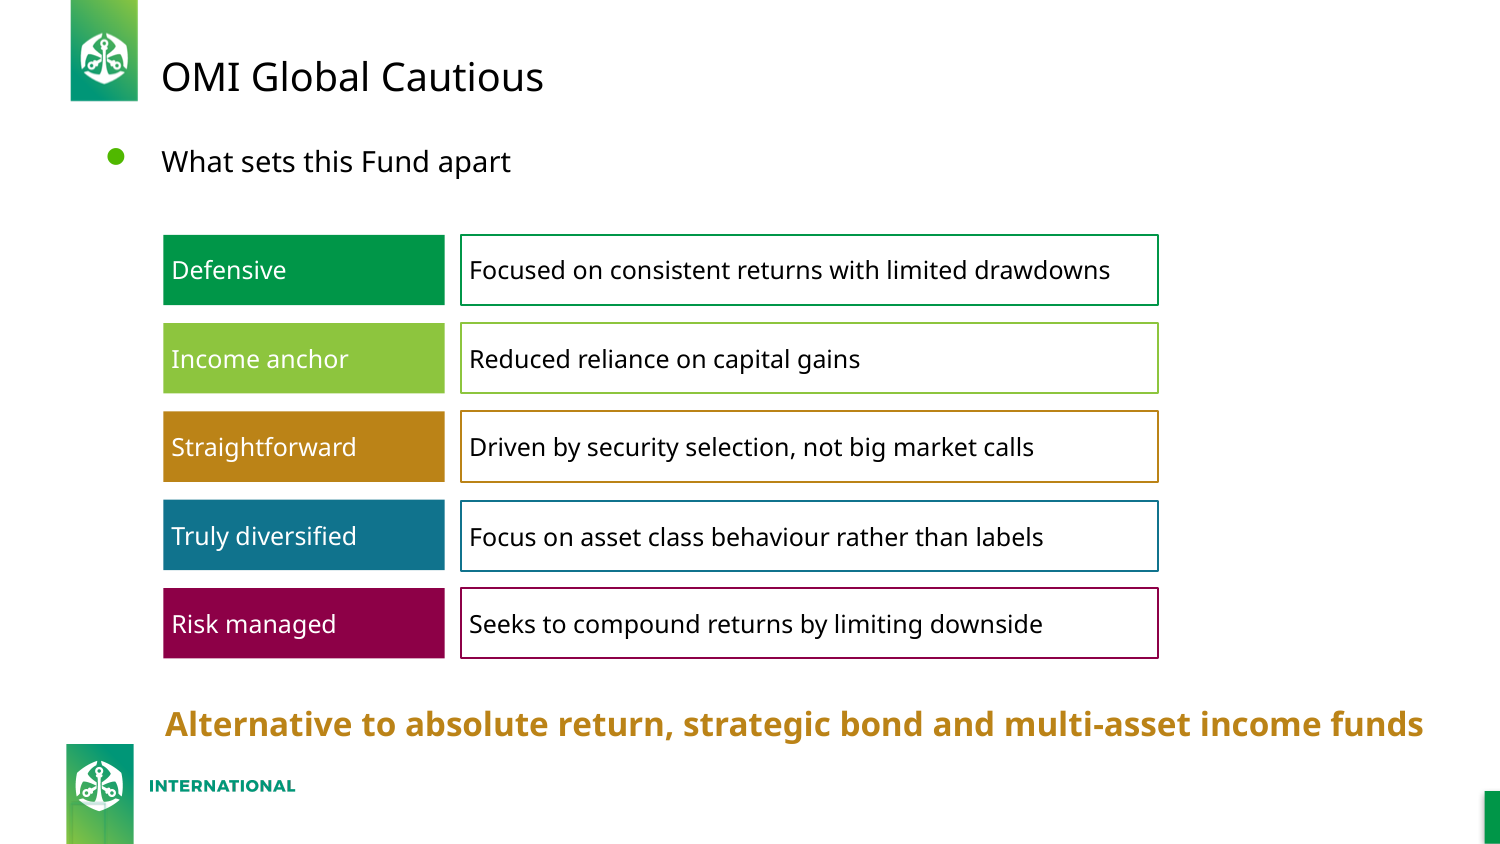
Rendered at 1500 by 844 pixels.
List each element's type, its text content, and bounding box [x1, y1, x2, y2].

text_box Alternative to absolute return, strategic bond and multi-asset income funds [133, 703, 1458, 744]
picture [0, 0, 146, 107]
text_box Income anchor [163, 323, 445, 394]
text_box Defensive [163, 234, 445, 306]
text_box Reduced reliance on capital gains [461, 322, 1159, 394]
text_box Seeks to compound returns by limiting downside [461, 588, 1159, 659]
picture [1, 740, 365, 844]
list What sets this Fund apart [90, 135, 1428, 754]
text_box Focus on asset class behaviour rather than labels [461, 500, 1159, 572]
text_box Driven by security selection, not big market calls [461, 411, 1159, 482]
text_box Risk managed [163, 588, 445, 659]
text_box Straightforward [163, 411, 445, 482]
text_box Truly diversified [163, 499, 445, 571]
title OMI Global Cautious [145, 43, 1425, 107]
text_box Focused on consistent returns with limited drawdowns [461, 234, 1159, 306]
